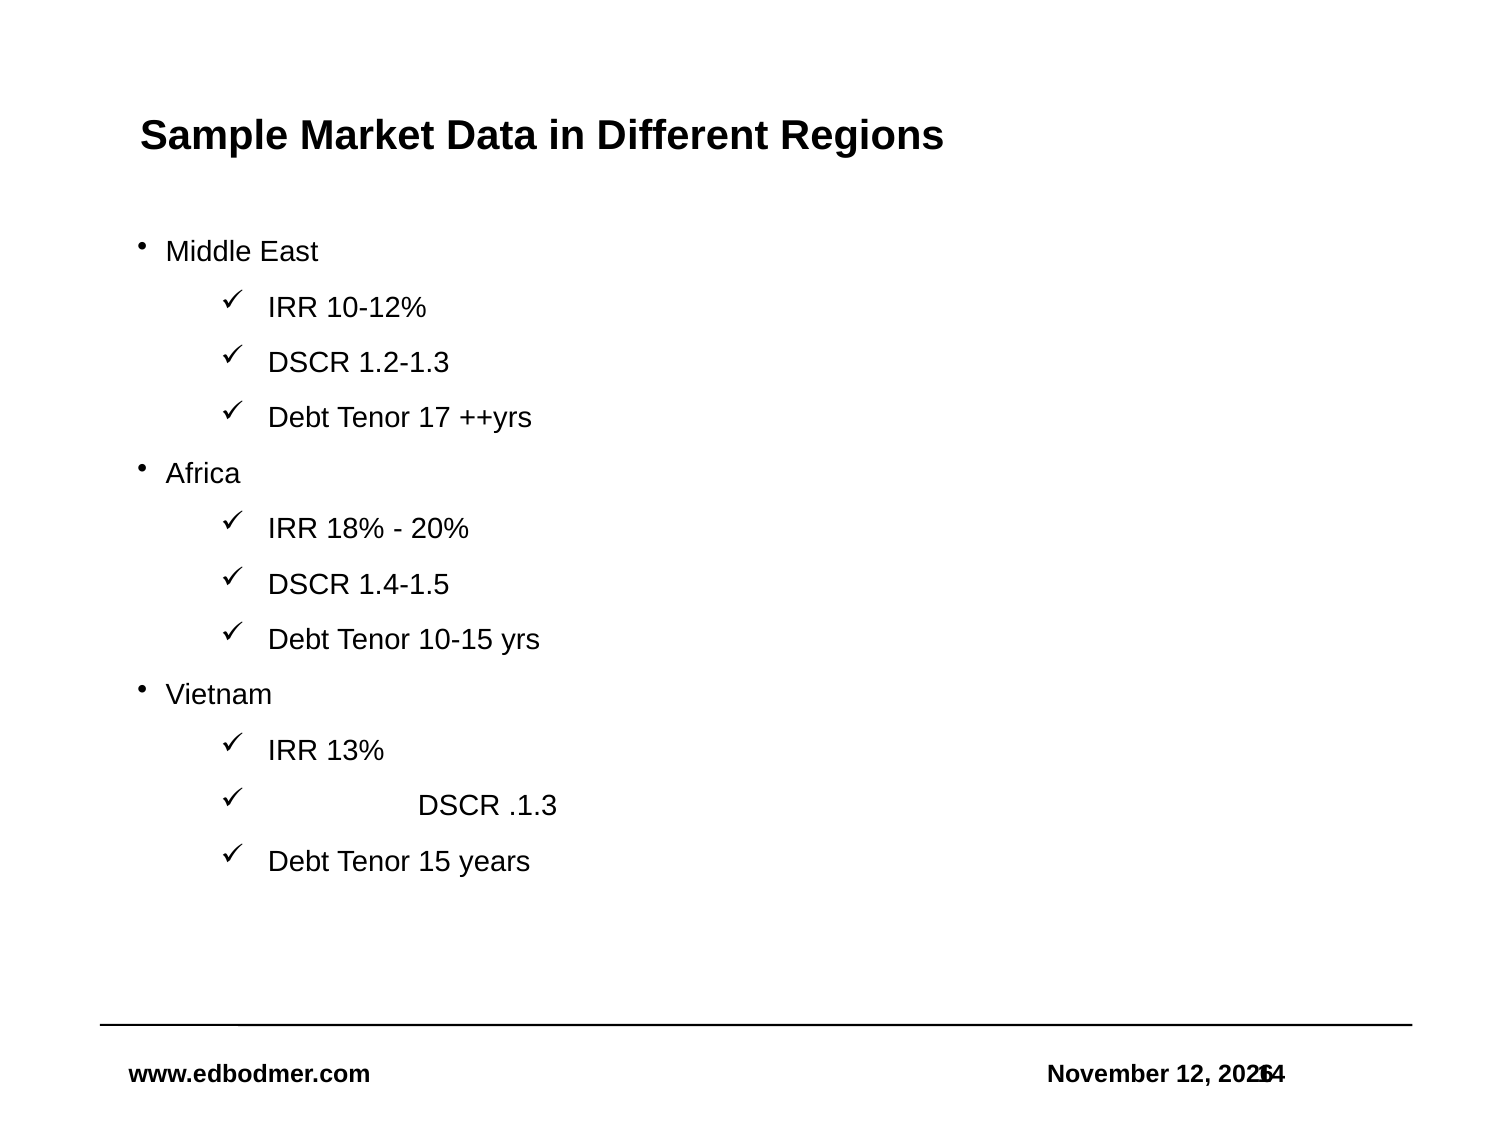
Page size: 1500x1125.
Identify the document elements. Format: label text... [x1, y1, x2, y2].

list Middle East IRR 10-12% DSCR 1.2-1.3 Debt Tenor 17 ++yrs Africa IRR 18% - 20% DSCR 1.4-1.5 Debt Tenor 10-15 yrs Vietnam IRR 13% DSCR .1.3 Debt Tenor 15 years [112, 224, 1363, 976]
title Sample Market Data in Different Regions [124, 99, 1288, 224]
